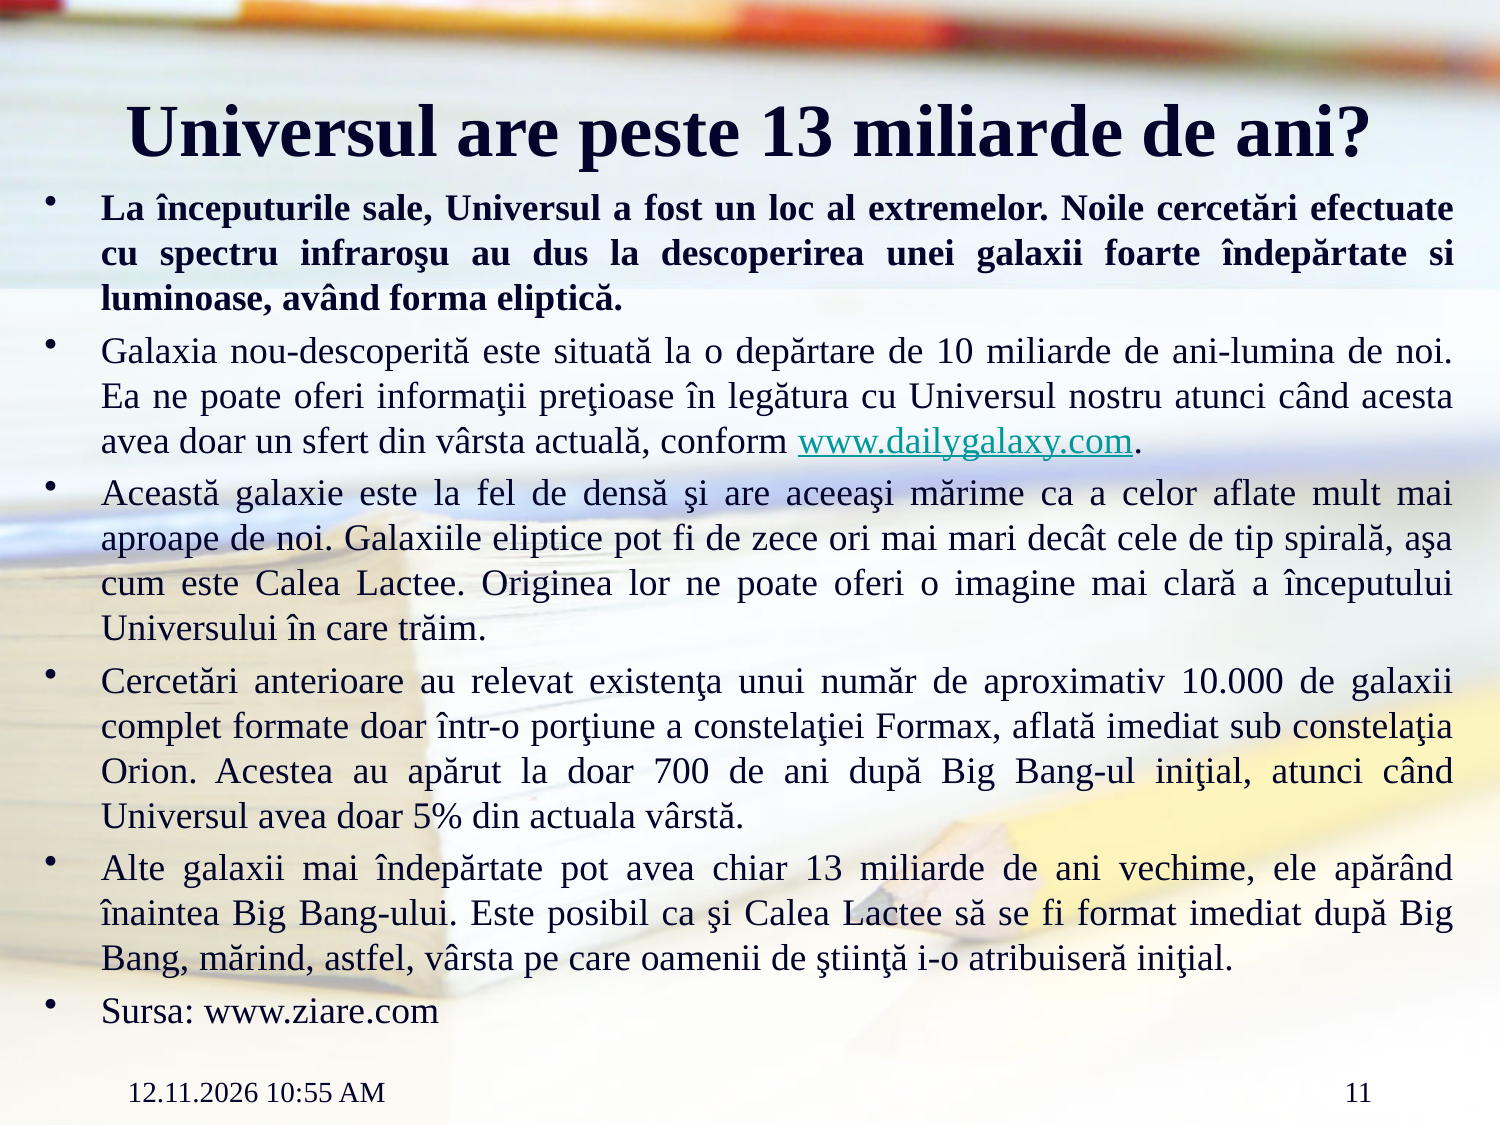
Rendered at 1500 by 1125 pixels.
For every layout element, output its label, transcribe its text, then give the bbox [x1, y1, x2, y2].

title Universul are peste 13 miliarde de ani? [29, 32, 1471, 175]
slide_number 11 [1074, 1065, 1388, 1114]
list La începuturile sale, Universul a fost un loc al extremelor. Noile cercetări efectuate cu spectru infraroşu au dus la descoperirea unei galaxii foarte îndepărtate si luminoase, având forma eliptică. Galaxia nou-descoperită este situată la o depărtare de 10 miliarde de ani-lumina de noi. Ea ne poate oferi informaţii preţioase în legătura cu Universul nostru atunci când acesta avea doar un sfert din vârsta actuală, conform www.dailygalaxy.com. Această galaxie este la fel de densă şi are aceeaşi mărime ca a celor aflate mult mai aproape de noi. Galaxiile eliptice pot fi de zece ori mai mari decât cele de tip spirală, aşa cum este Calea Lactee. Originea lor ne poate oferi o imagine mai clară a începutului Universului în care trăim. Cercetări anterioare au relevat existenţa unui număr de aproximativ 10.000 de galaxii complet formate doar într-o porţiune a constelaţiei Formax, aflată imediat sub constelaţia Orion. Acestea au apărut la doar 700 de ani după Big Bang-ul iniţial, atunci când Universul avea doar 5% din actuala vârstă. Alte galaxii mai îndepărtate pot avea chiar 13 miliarde de ani vechime, ele apărând înaintea Big Bang-ului. Este posibil ca şi Calea Lactee să se fi format imediat după Big Bang, mărind, astfel, vârsta pe care oamenii de ştiinţă i-o atribuiseră iniţial. Sursa: www.ziare.com [29, 175, 1471, 1044]
picture [0, 0, 1500, 1125]
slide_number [112, 1065, 426, 1114]
